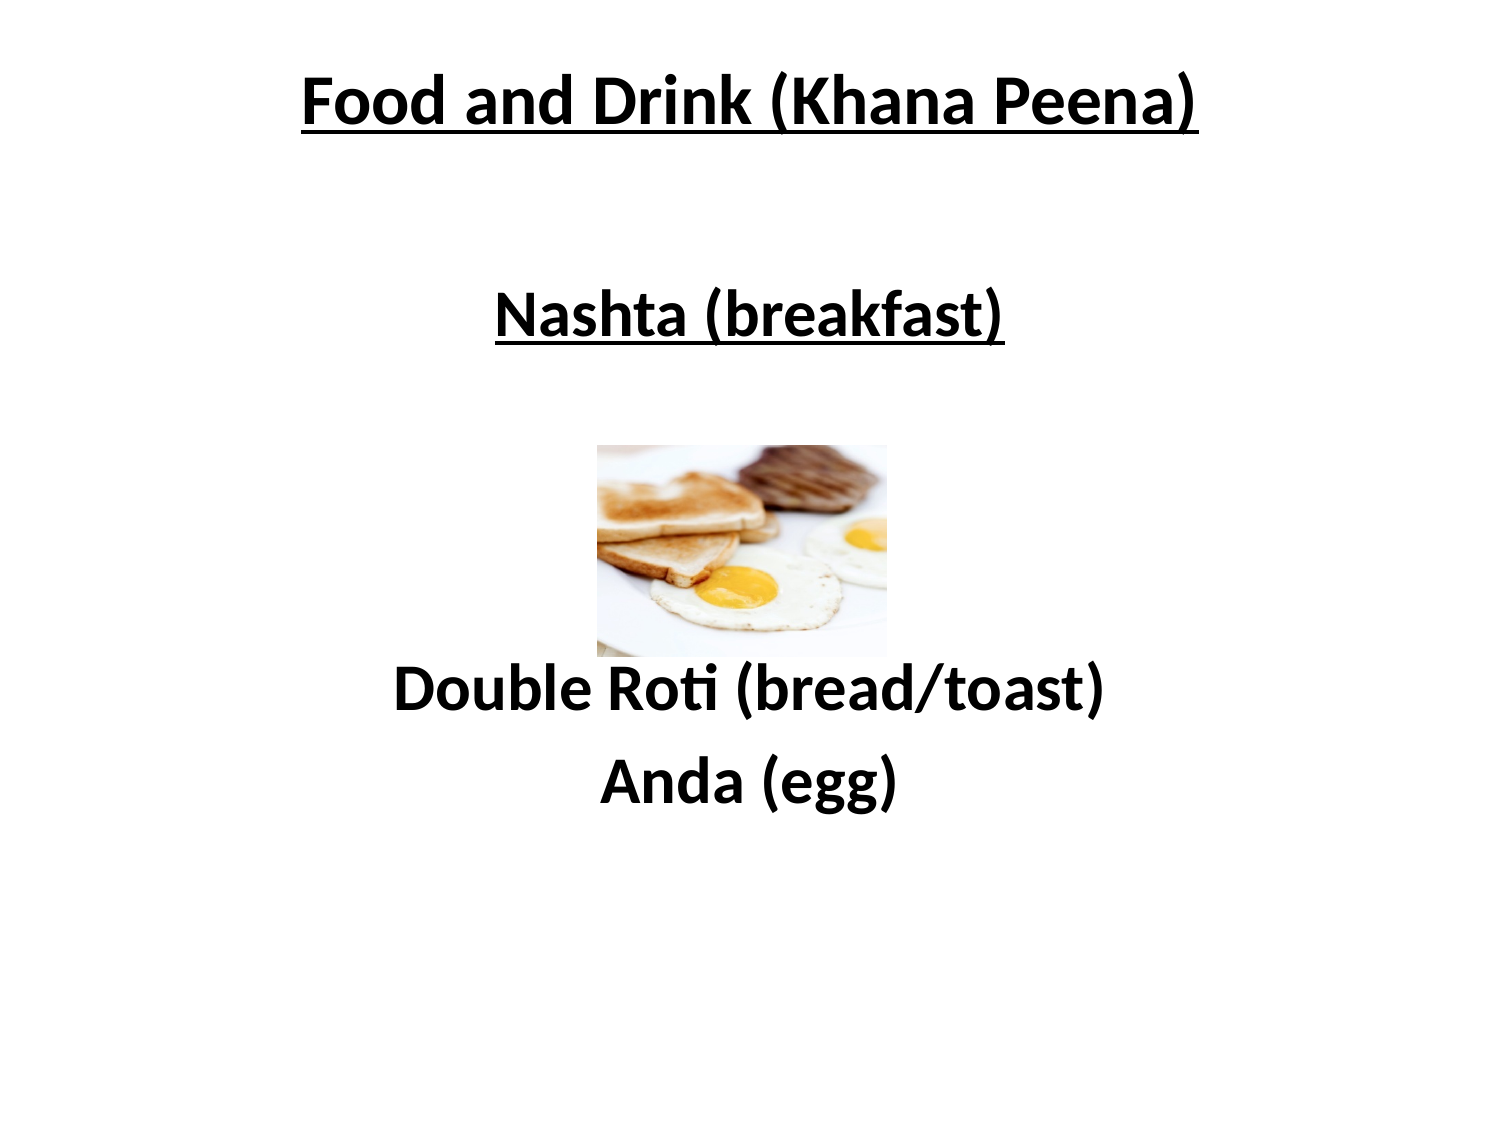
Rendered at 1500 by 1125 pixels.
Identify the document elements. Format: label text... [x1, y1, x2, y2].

picture [597, 445, 887, 657]
list Nashta (breakfast) Double Roti (bread/toast) Anda (egg) [75, 262, 1425, 1005]
title Food and Drink (Khana Peena) [75, 45, 1425, 233]
